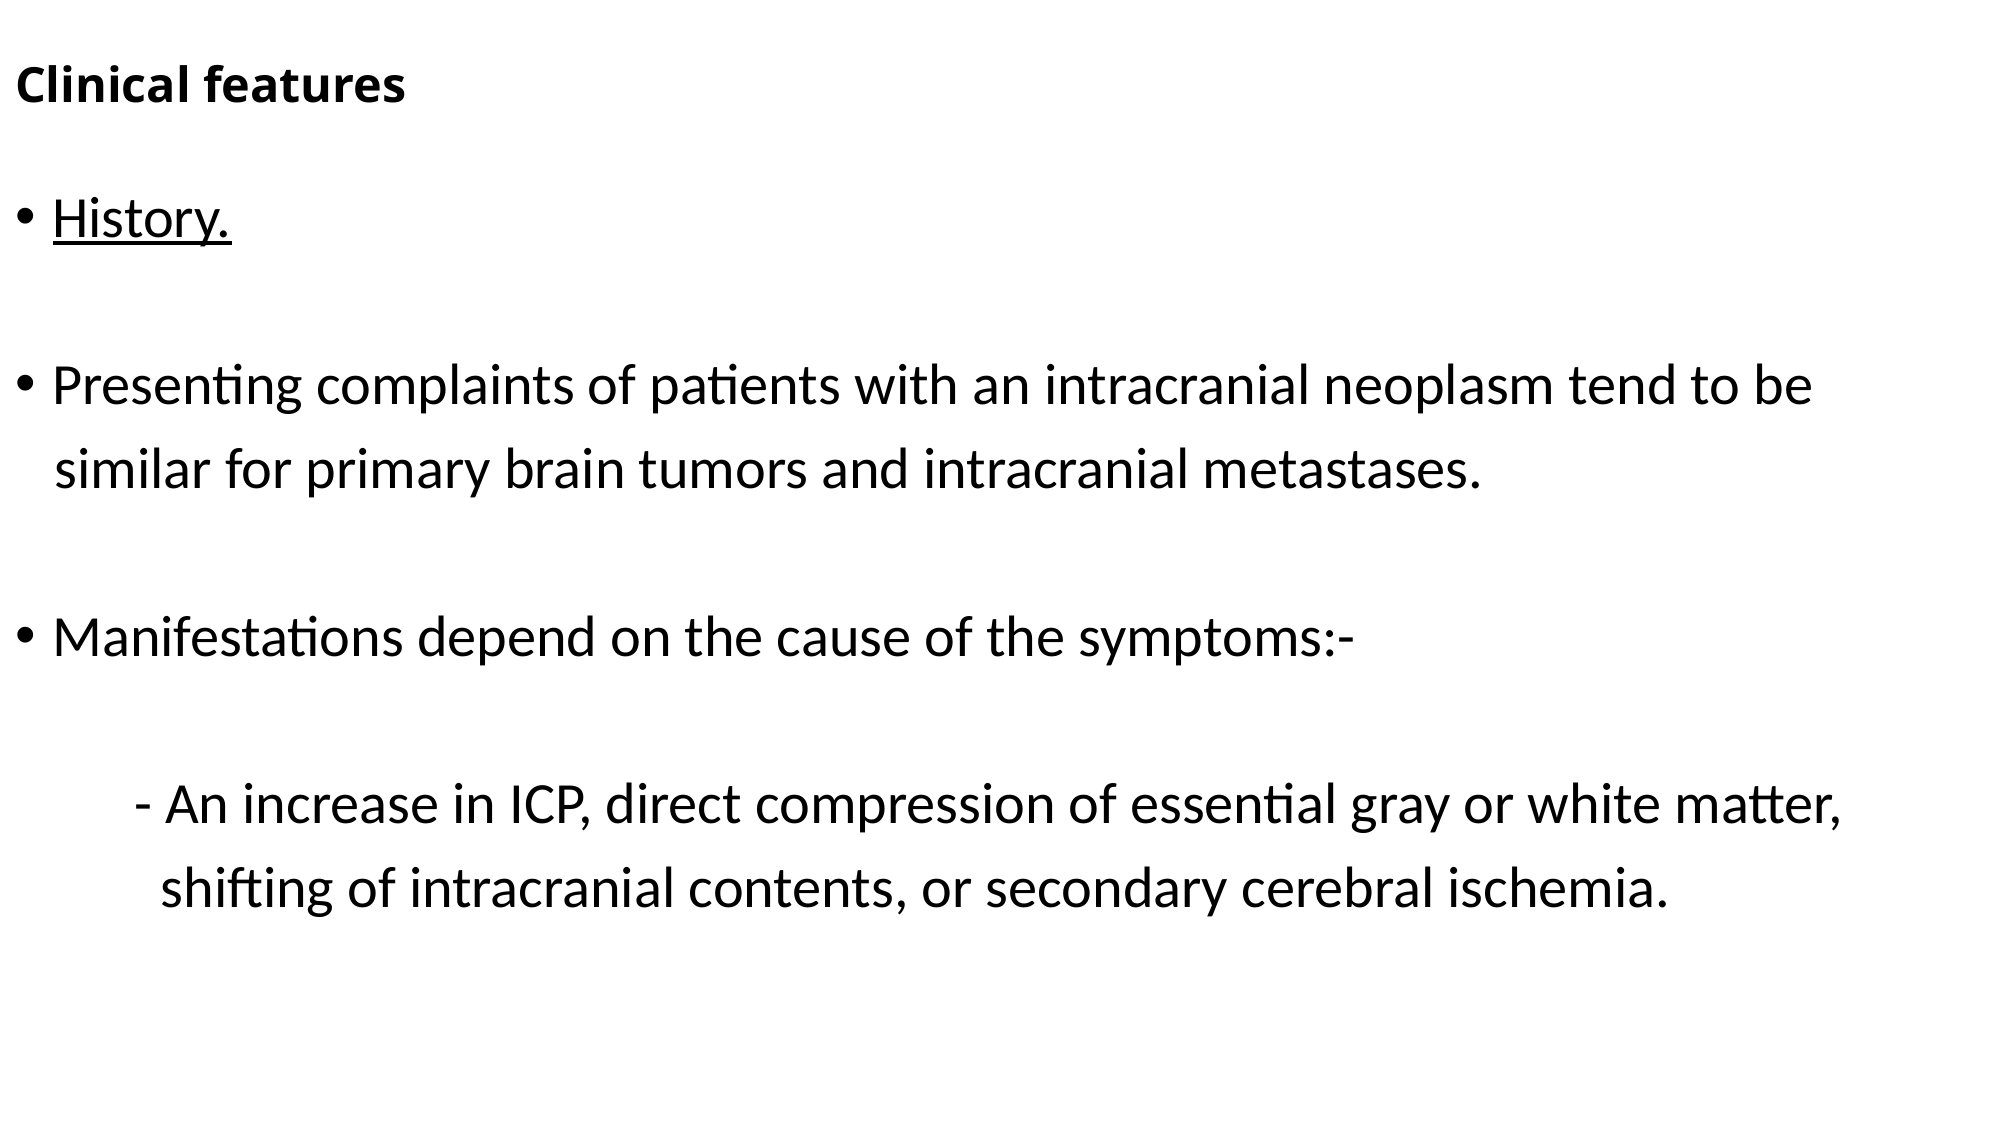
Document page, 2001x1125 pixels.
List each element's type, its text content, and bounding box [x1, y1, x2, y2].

list History. Presenting complaints of patients with an intracranial neoplasm tend to be similar for primary brain tumors and intracranial metastases. Manifestations depend on the cause of the symptoms:- - An increase in ICP, direct compression of essential gray or white matter, shifting of intracranial contents, or secondary cerebral ischemia. [0, 179, 2000, 1125]
title Clinical features [0, 0, 1863, 179]
